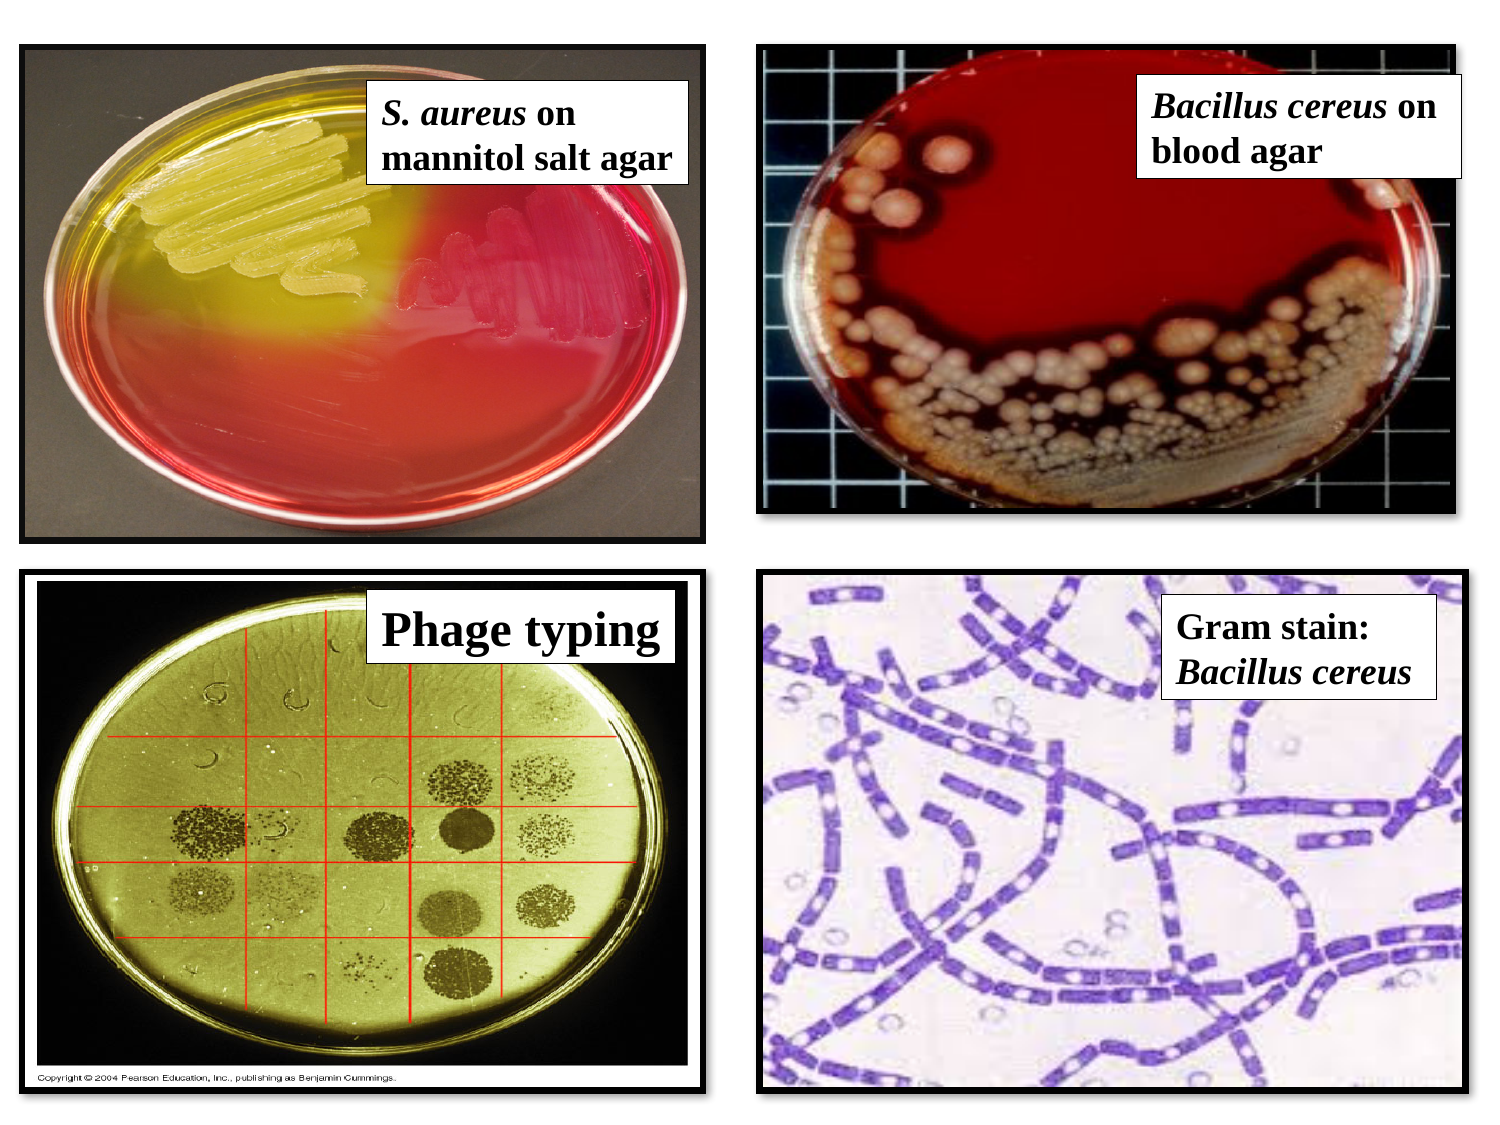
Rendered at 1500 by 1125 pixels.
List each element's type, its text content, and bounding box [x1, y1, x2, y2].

text_box Bacillus cereus on blood agar [1455, 74, 1462, 179]
picture [24, 574, 701, 1088]
picture [24, 49, 701, 538]
picture [761, 574, 1463, 1088]
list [761, 49, 1451, 509]
